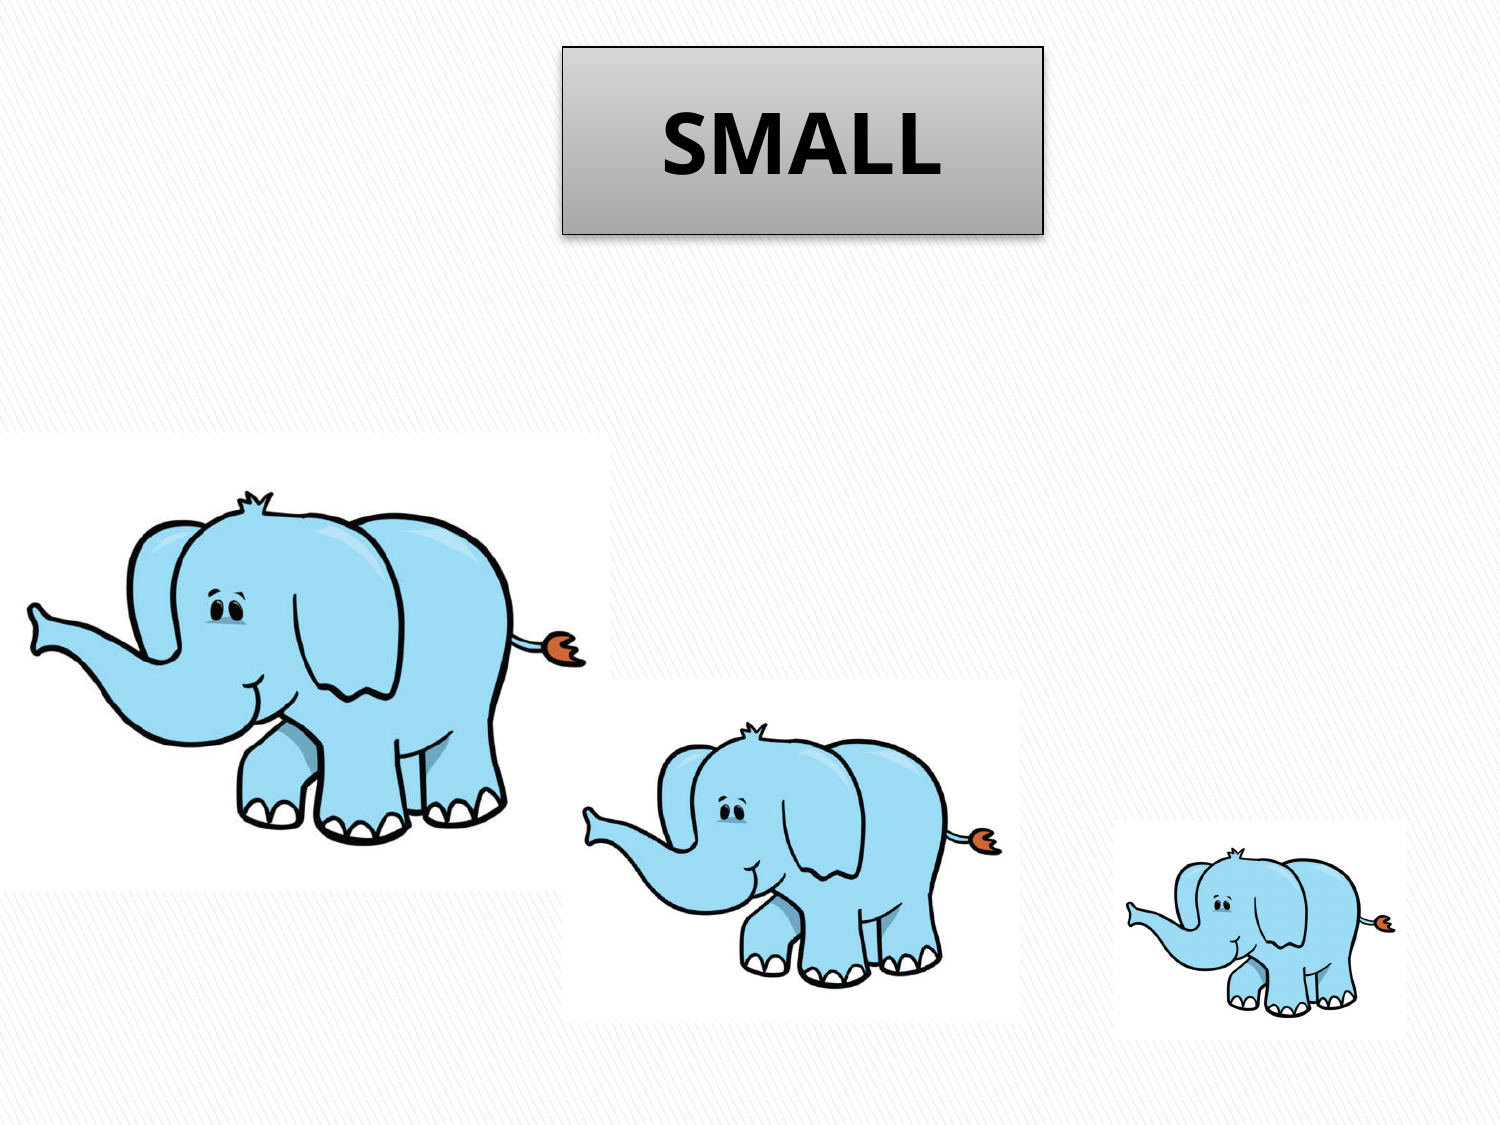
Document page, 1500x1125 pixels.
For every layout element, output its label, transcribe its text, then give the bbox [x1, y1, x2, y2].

title SMALL [562, 46, 1044, 235]
picture [0, 433, 1020, 1023]
text_box Small [703, 35, 868, 46]
picture [1113, 820, 1407, 1041]
